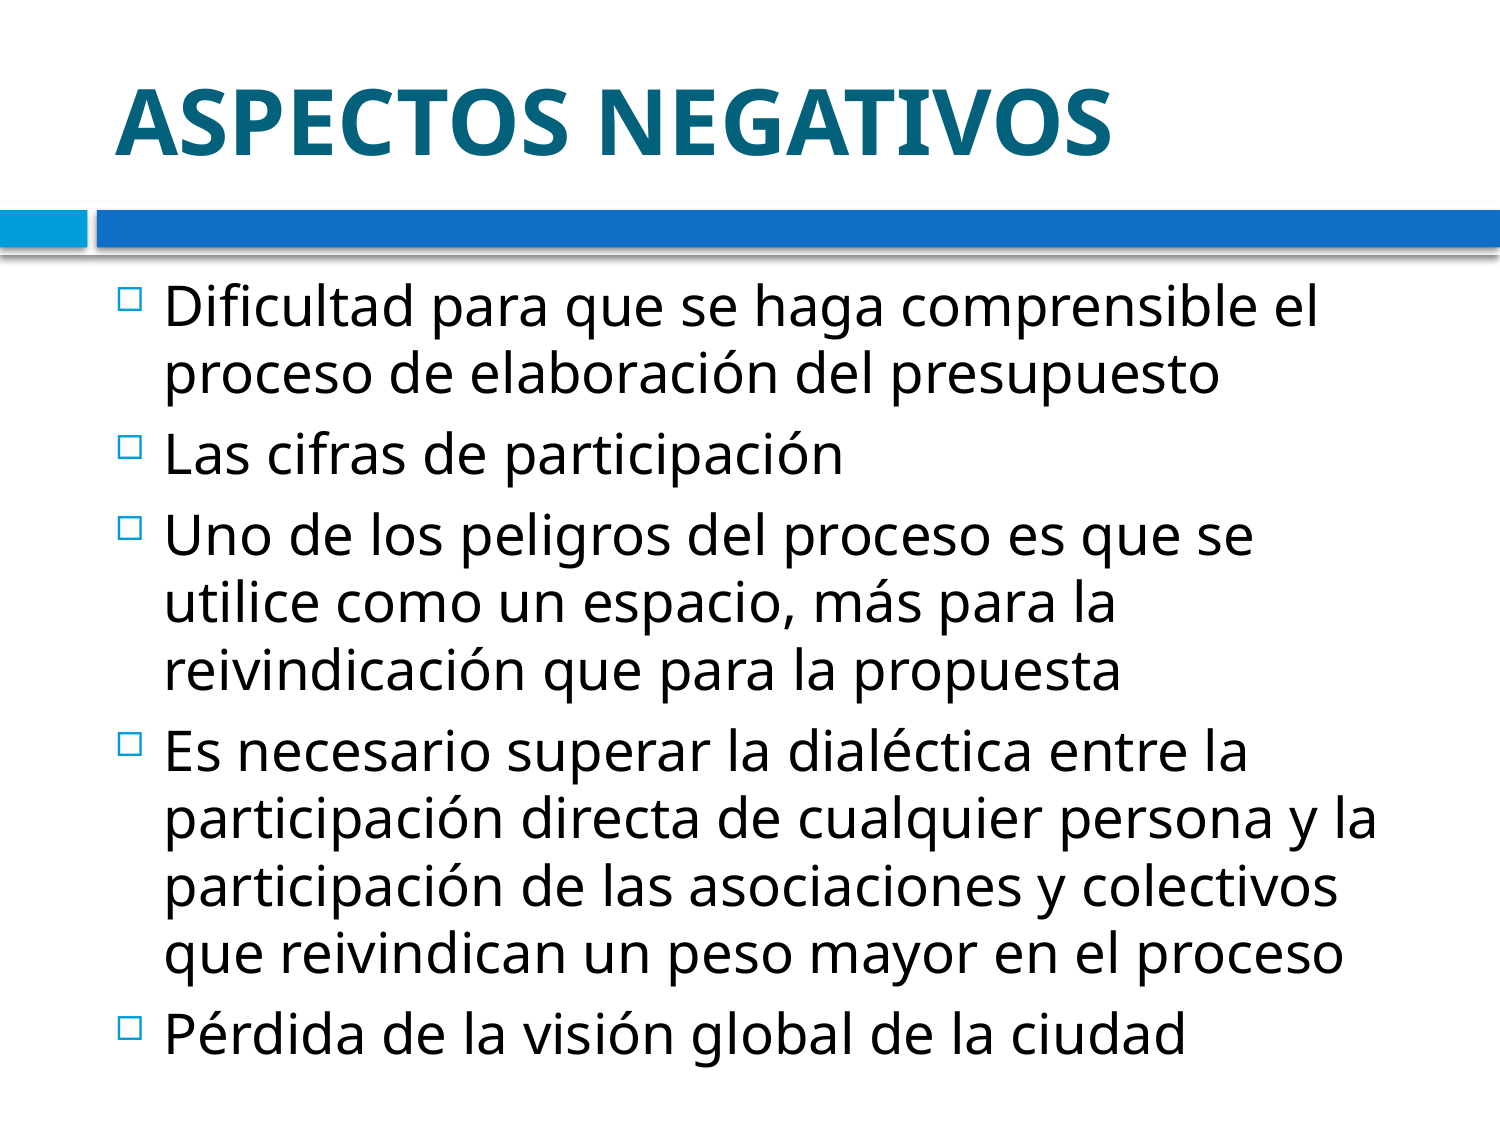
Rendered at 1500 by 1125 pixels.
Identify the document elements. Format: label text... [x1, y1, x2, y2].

title ASPECTOS NEGATIVOS [100, 37, 1438, 200]
list Dificultad para que se haga comprensible el proceso de elaboración del presupuesto Las cifras de participación Uno de los peligros del proceso es que se utilice como un espacio, más para la reivindicación que para la propuesta Es necesario superar la dialéctica entre la participación directa de cualquier persona y la participación de las asociaciones y colectivos que reivindican un peso mayor en el proceso Pérdida de la visión global de la ciudad [100, 262, 1438, 1083]
